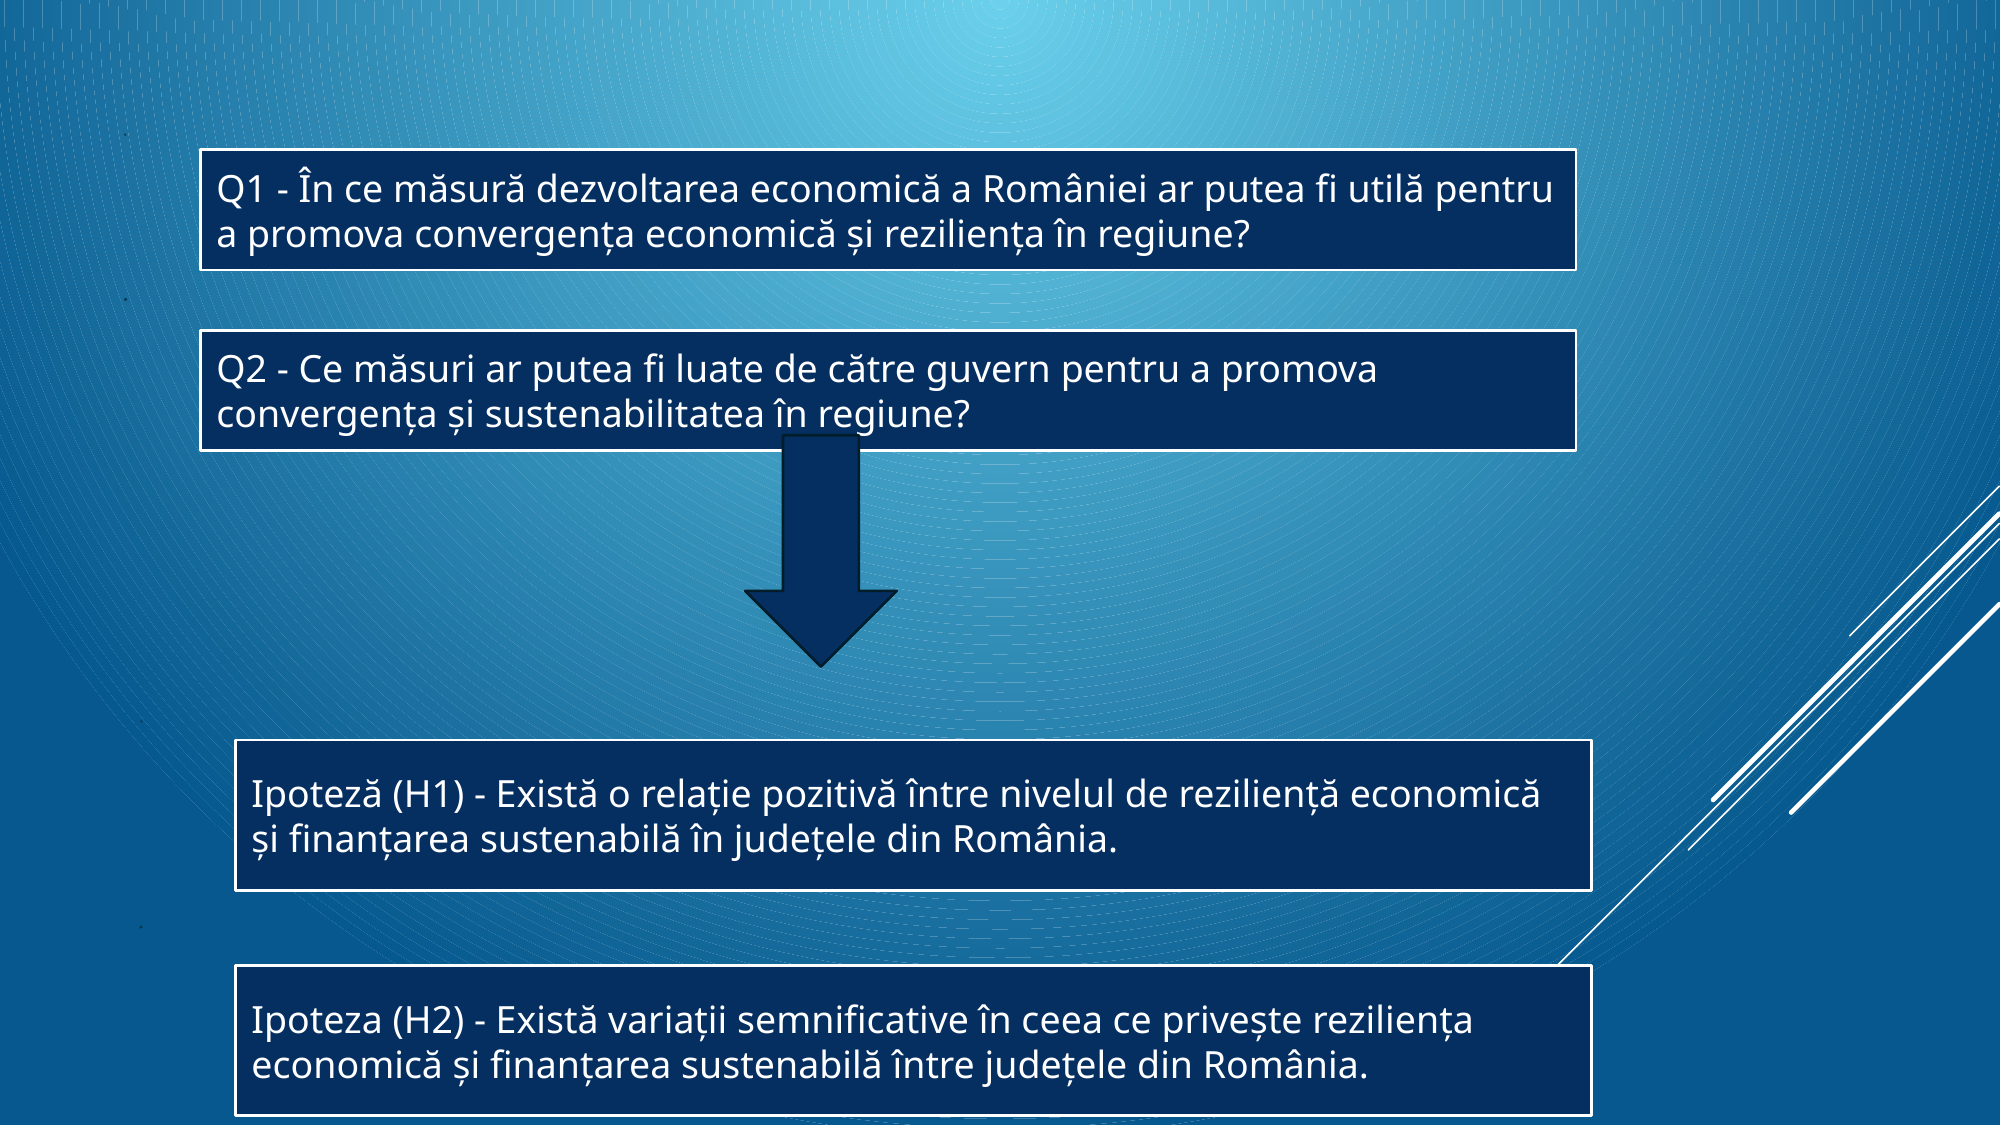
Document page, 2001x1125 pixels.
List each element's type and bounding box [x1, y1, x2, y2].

text_box [135, 599, 1592, 1125]
text_box [120, 36, 1577, 459]
text_box [743, 459, 898, 599]
